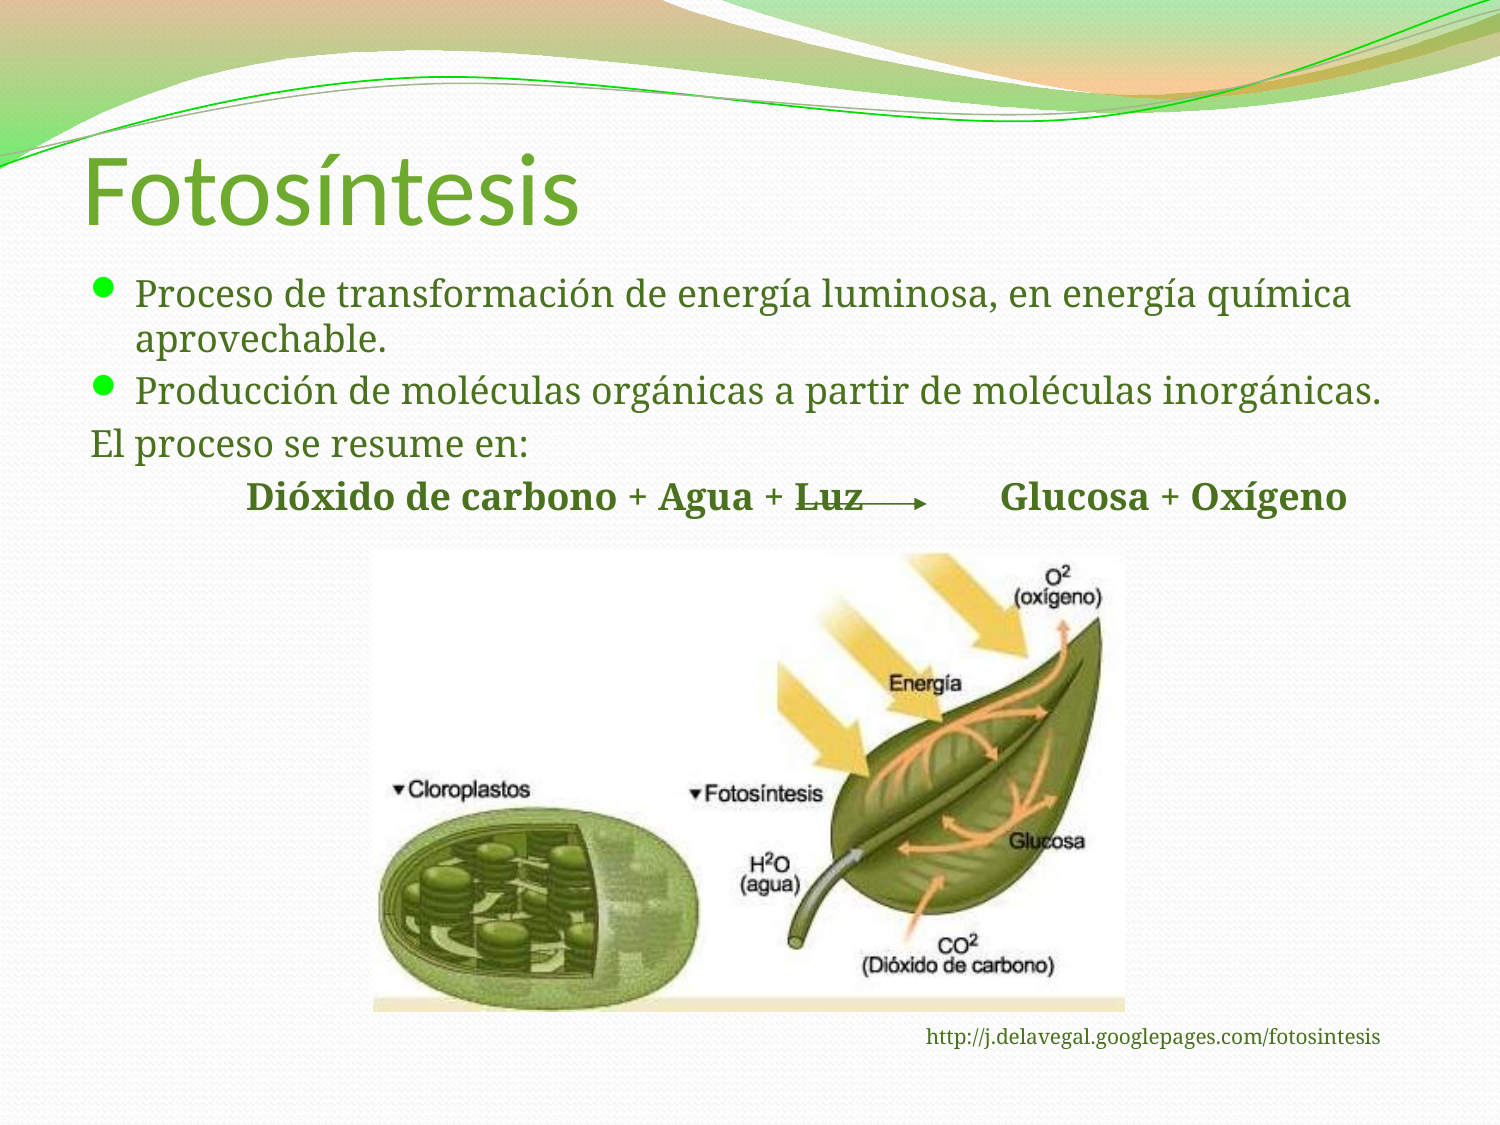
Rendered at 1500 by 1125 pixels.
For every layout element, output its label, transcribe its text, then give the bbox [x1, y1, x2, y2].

text_box [796, 497, 927, 511]
text_box El Co2 reacciona con el fosfoenolpiruvato (cat. FEPc) Formación de oxaloacetato El oxaloacetato se convierte en otro compuesto de 4 carbonos: malto . Se requiere NADPH El malato pasa a los cloroplastos de las células de vaina de haz En la vaina de haz el malato es descarboxilado en Co2 y piruvato, así como NADPH El co2 se combina con Ribulosa bifosfato (cat. Rubisco) y pasa al ciclo de Calvin El piruvato regresa a la célula del mesófilo donde reacciona con ATP Se regenera el fosfoenolpiruvato. [364, 551, 1132, 1023]
picture [371, 550, 1125, 1012]
list Proceso de transformación de energía luminosa, en energía química aprovechable. Producción de moléculas orgánicas a partir de moléculas inorgánicas. El proceso se resume en: Dióxido de carbono + Agua + Luz Glucosa + Oxígeno http://j.delavegal.googlepages.com/fotosintesis [74, 262, 1426, 1095]
title Fotosíntesis [81, 58, 1433, 247]
